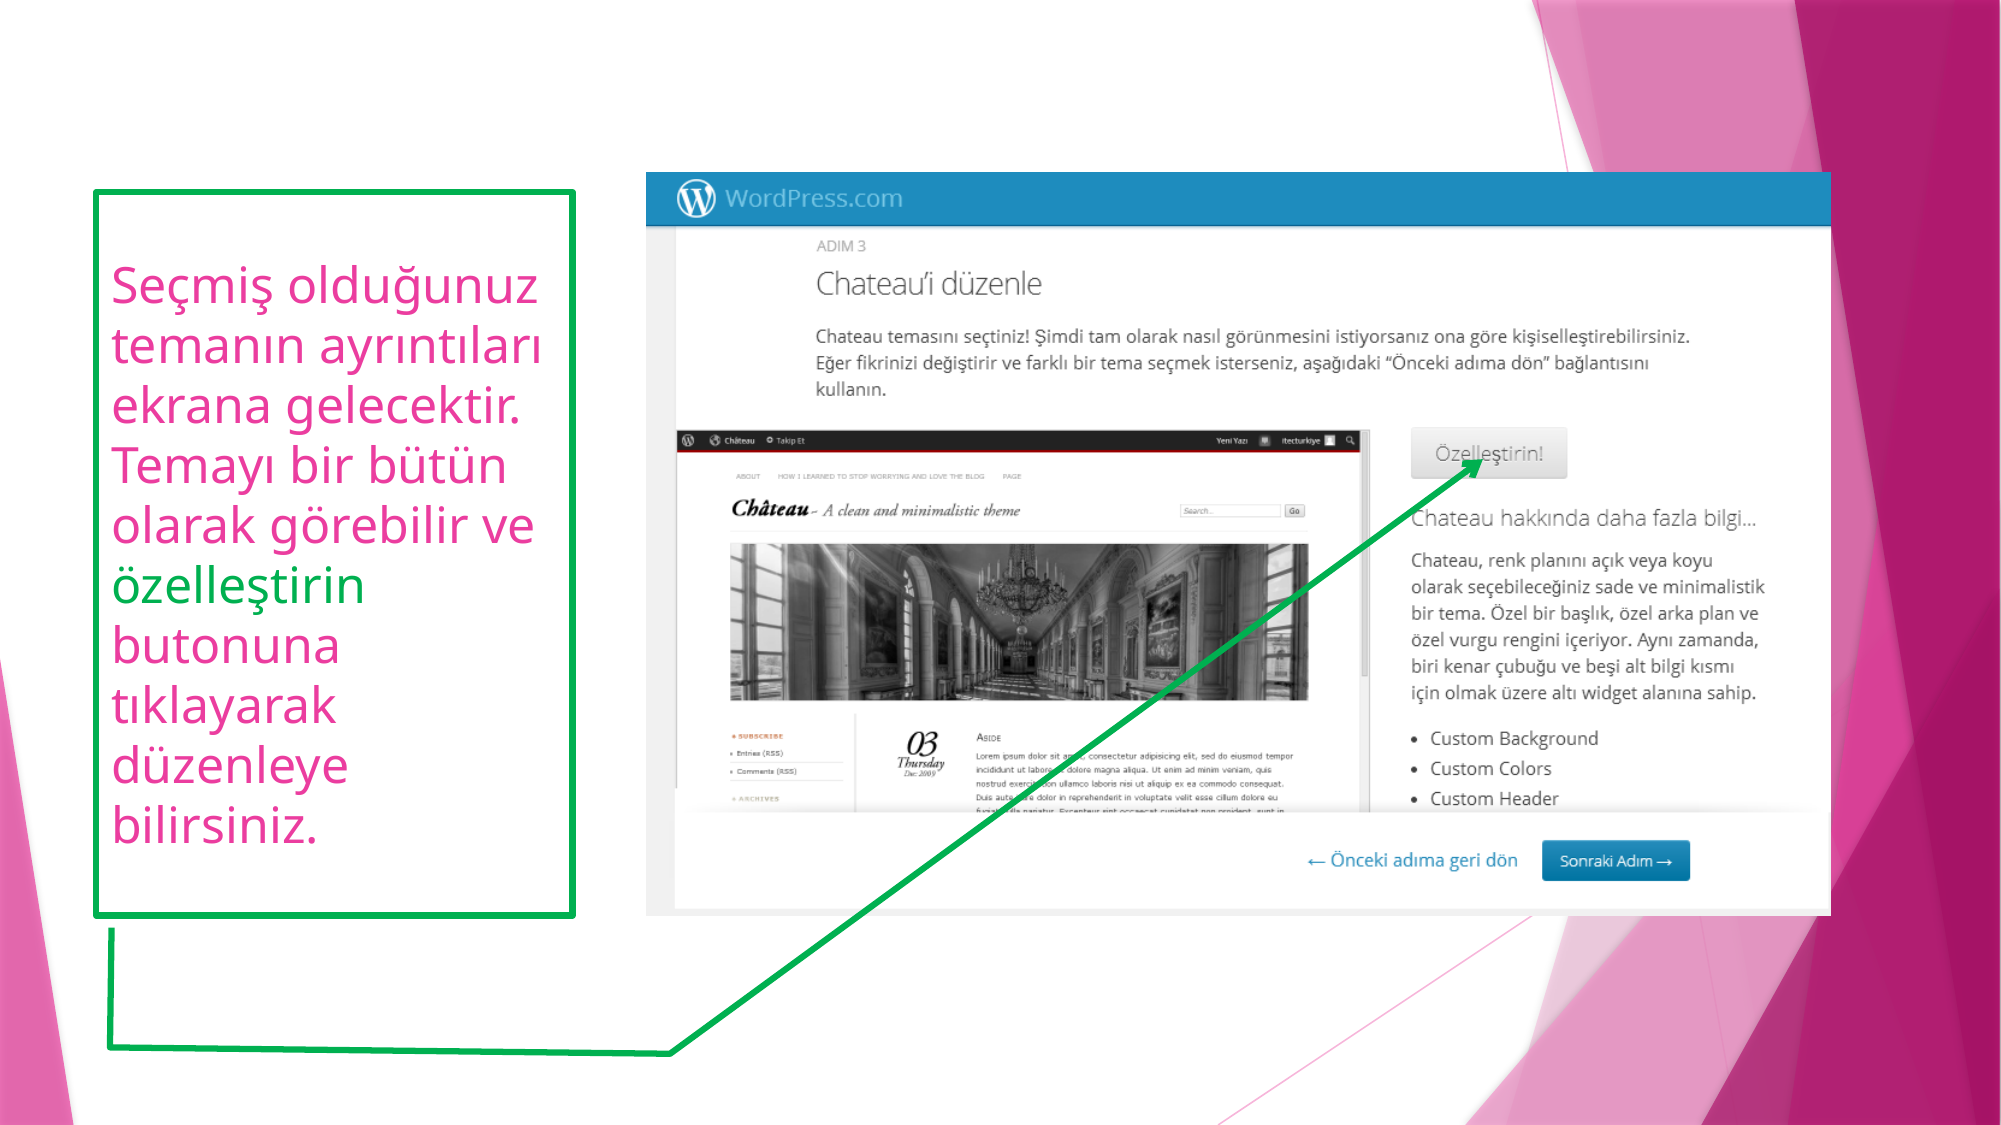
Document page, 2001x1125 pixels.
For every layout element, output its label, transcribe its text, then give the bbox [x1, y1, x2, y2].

text_box Seçmiş olduğunuz temanın ayrıntıları ekrana gelecektir. Temayı bir bütün olarak görebilir ve özelleştirin butonuna tıklayarak düzenleye bilirsiniz. [95, 191, 574, 917]
text_box Seçmiş olduğunuz temanın ayrıntıları ekrana gelecektir. Temayı bir bütün olarak görebilir ve özelleştirin butonuna tıklayarak düzenleye bilirsiniz. [108, 925, 849, 1056]
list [646, 172, 1831, 916]
